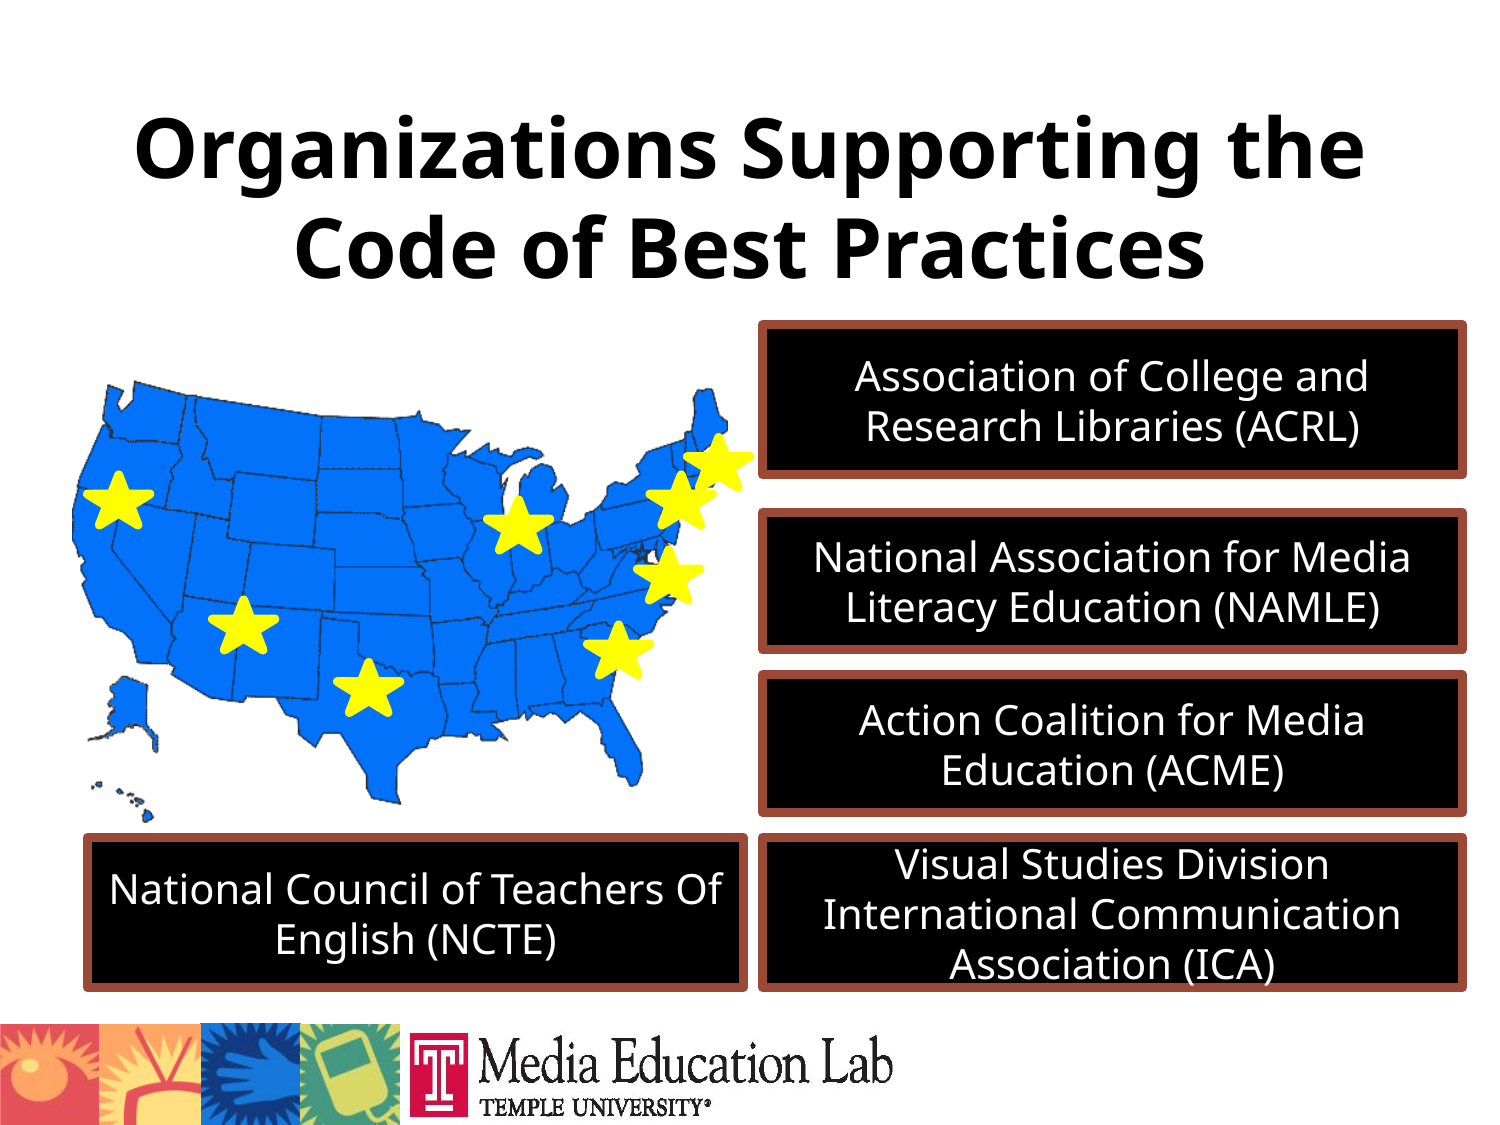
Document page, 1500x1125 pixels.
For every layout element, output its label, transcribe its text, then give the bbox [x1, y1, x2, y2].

text_box Visual Studies Division International Communication Association (ICA) [758, 833, 1467, 992]
picture [71, 324, 729, 863]
text_box National Association for Media Literacy Education (NAMLE) [758, 508, 1467, 654]
text_box National Council of Teachers Of English (NCTE) [83, 833, 748, 992]
text_box [732, 452, 755, 492]
text_box Association of College and Research Libraries (ACRL) [758, 320, 1467, 479]
picture [0, 1023, 900, 1125]
text_box Organizations Supporting the Code of Best Practices [74, 87, 1425, 233]
text_box Action Coalition for Media Education (ACME) [758, 670, 1467, 817]
